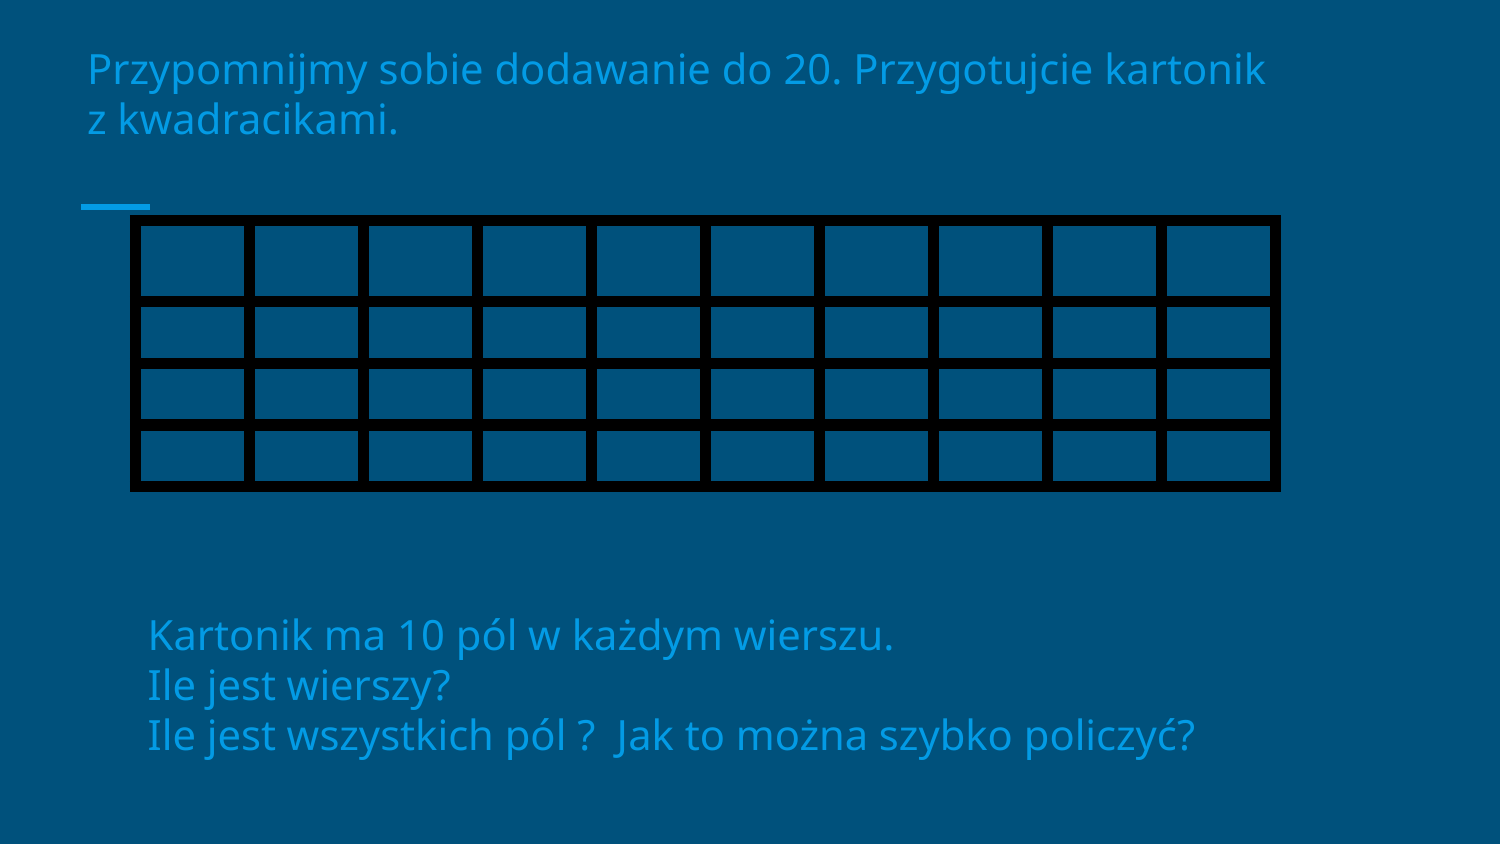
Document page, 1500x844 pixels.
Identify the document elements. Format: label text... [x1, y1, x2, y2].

table_cell [141, 369, 244, 419]
table_cell [939, 307, 1042, 358]
table_header [711, 226, 814, 296]
table_cell [597, 307, 700, 358]
table_cell [1167, 431, 1270, 481]
table_cell [369, 307, 472, 358]
text_box Przypomnijmy sobie dodawanie do 20. Przygotujcie kartonik z kwadracikami. [72, 27, 1427, 159]
table_cell [369, 369, 472, 419]
table_cell [825, 307, 928, 358]
table_header [483, 226, 586, 296]
table_cell [825, 369, 928, 419]
table_cell [939, 431, 1042, 481]
table_header [1167, 226, 1270, 296]
table_cell [483, 307, 586, 358]
table_cell [1053, 307, 1156, 358]
table_cell [141, 307, 244, 358]
table_cell [255, 431, 358, 481]
table_cell [255, 307, 358, 358]
table_cell [369, 431, 472, 481]
table_header [1053, 226, 1156, 296]
table_header [255, 226, 358, 296]
table_cell [597, 369, 700, 419]
table_header [141, 226, 244, 296]
table_cell [255, 369, 358, 419]
table_cell [1167, 369, 1270, 419]
table_cell [711, 307, 814, 358]
table_cell [825, 431, 928, 481]
table_header [369, 226, 472, 296]
table_cell [1053, 369, 1156, 419]
text_box Kartonik ma 10 pól w każdym wierszu. Ile jest wierszy? Ile jest wszystkich pól ? Jak to można szybko policzyć? [132, 593, 1279, 778]
table_cell [141, 431, 244, 481]
table_cell [711, 431, 814, 481]
table_cell [1053, 431, 1156, 481]
table_cell [711, 369, 814, 419]
table_cell [939, 369, 1042, 419]
table_header [597, 226, 700, 296]
table_cell [483, 431, 586, 481]
table_header [939, 226, 1042, 296]
table_cell [1167, 307, 1270, 358]
table_cell [483, 369, 586, 419]
table_cell [597, 431, 700, 481]
table_header [825, 226, 928, 296]
